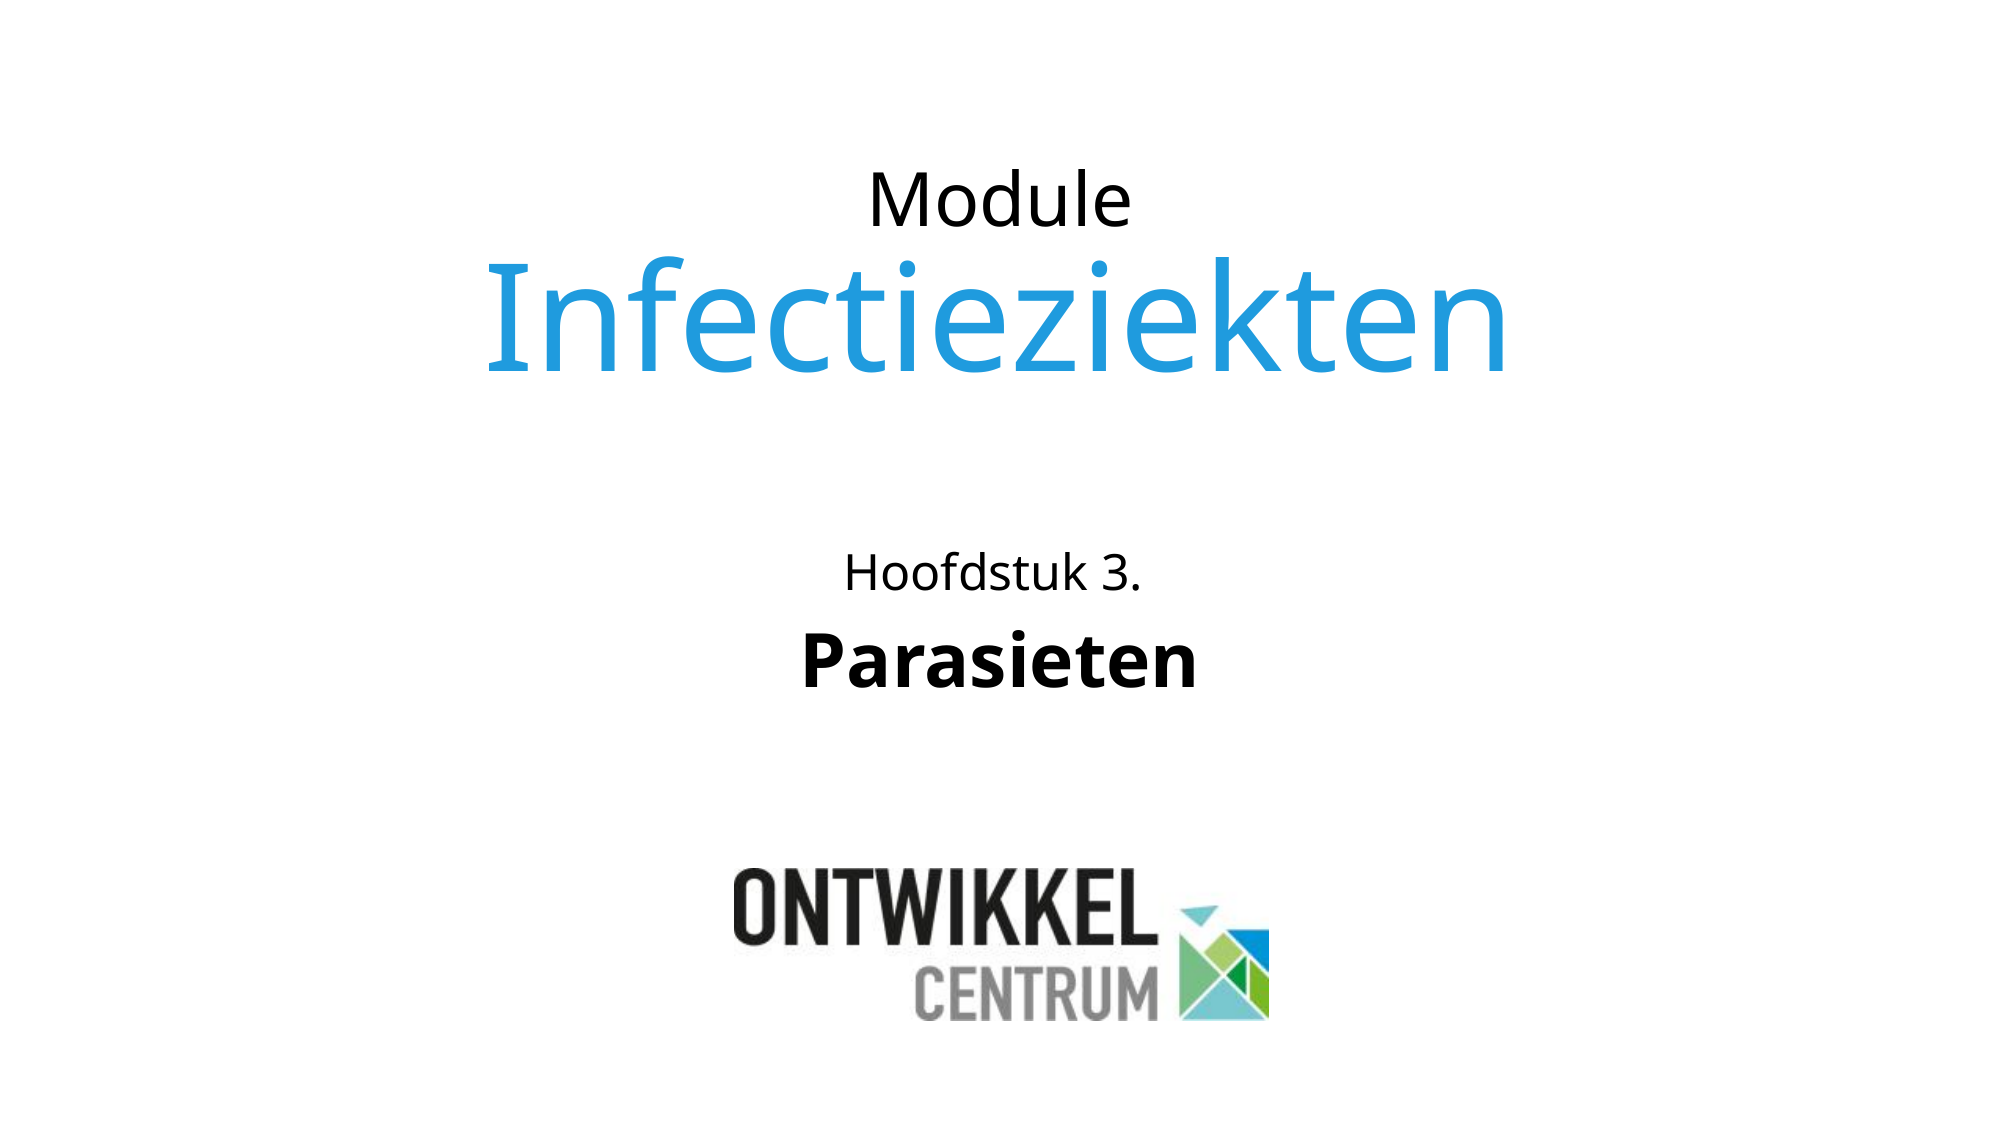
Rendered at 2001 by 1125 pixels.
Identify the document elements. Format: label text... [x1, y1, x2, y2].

subtitle Hoofdstuk 3. Parasieten [249, 540, 1750, 812]
title Module Infectieziekten [249, 107, 1750, 412]
picture [734, 868, 1269, 1021]
